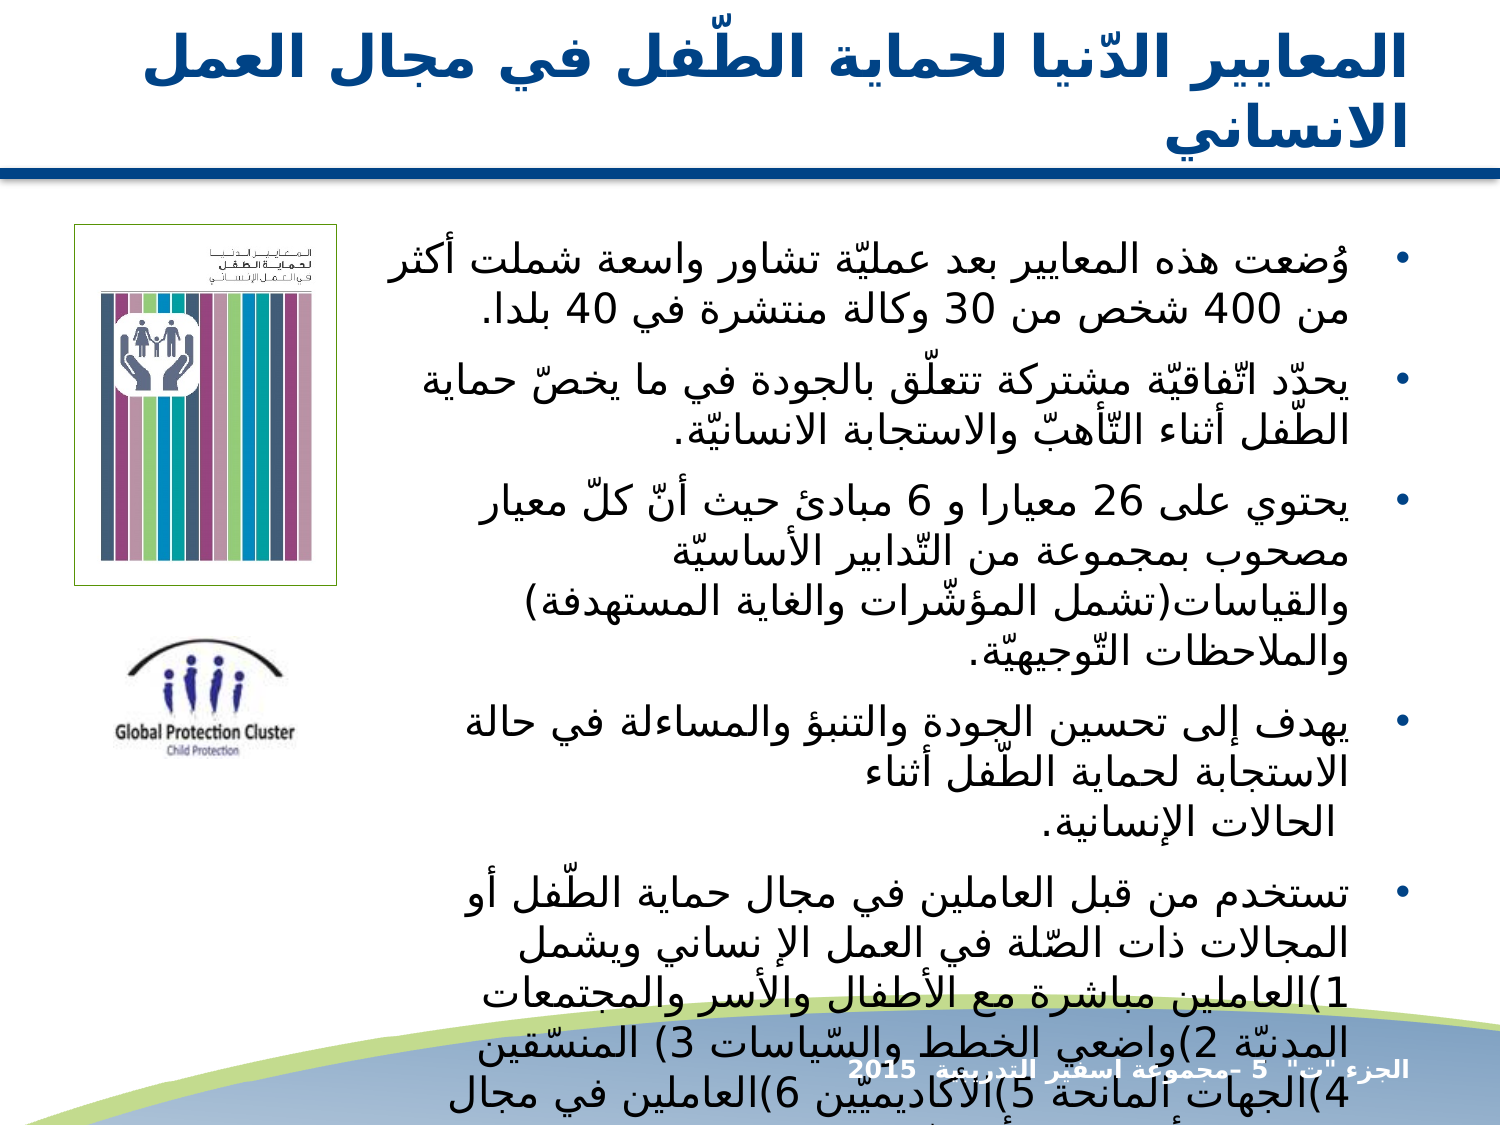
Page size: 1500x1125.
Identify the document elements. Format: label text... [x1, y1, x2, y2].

footer الجزء "ت" 5 –مجموعة اسفير التدريبية 2015 [679, 1038, 1425, 1099]
title المعايير الدّنيا لحماية الطّفل في مجال العمل الانساني [75, 0, 1425, 178]
picture [74, 224, 337, 585]
picture [0, 992, 1500, 1125]
list وُضعت هذه المعايير بعد عمليّة تشاور واسعة شملت أكثر من 400 شخص من 30 وكالة منتشرة في 40 بلدا. يحدّد اتّفاقيّة مشتركة تتعلّق بالجودة في ما يخصّ حماية الطّفل أثناء التّأهبّ والاستجابة الانسانيّة. يحتوي على 26 معيارا و 6 مبادئ حيث أنّ كلّ معيار مصحوب بمجموعة من التّدابير الأساسيّة والقياسات(تشمل المؤشّرات والغاية المستهدفة) والملاحظات التّوجيهيّة. يهدف إلى تحسين الجودة والتنبؤ والمساءلة في حالة الاستجابة لحماية الطّفل أثناء الحالات الإنسانية. تستخدم من قبل العاملين في مجال حماية الطّفل أو المجالات ذات الصّلة في العمل الإ نساني ويشمل 1)العاملين مباشرة مع الأطفال والأسر والمجتمعات المدنيّة 2)واضعي الخطط والسّياسات 3) المنسّقين 4)الجهات المانحة 5)الأكاديميّين 6)العاملين في مجال المناصرة أو الإعلام أو الاتّصالات. وقعت ترجمته إلى اللّغة العربية والكورية ويجري ترجمته إلى الفرنسية والإسبانية. [362, 224, 1425, 1010]
picture [113, 636, 299, 760]
